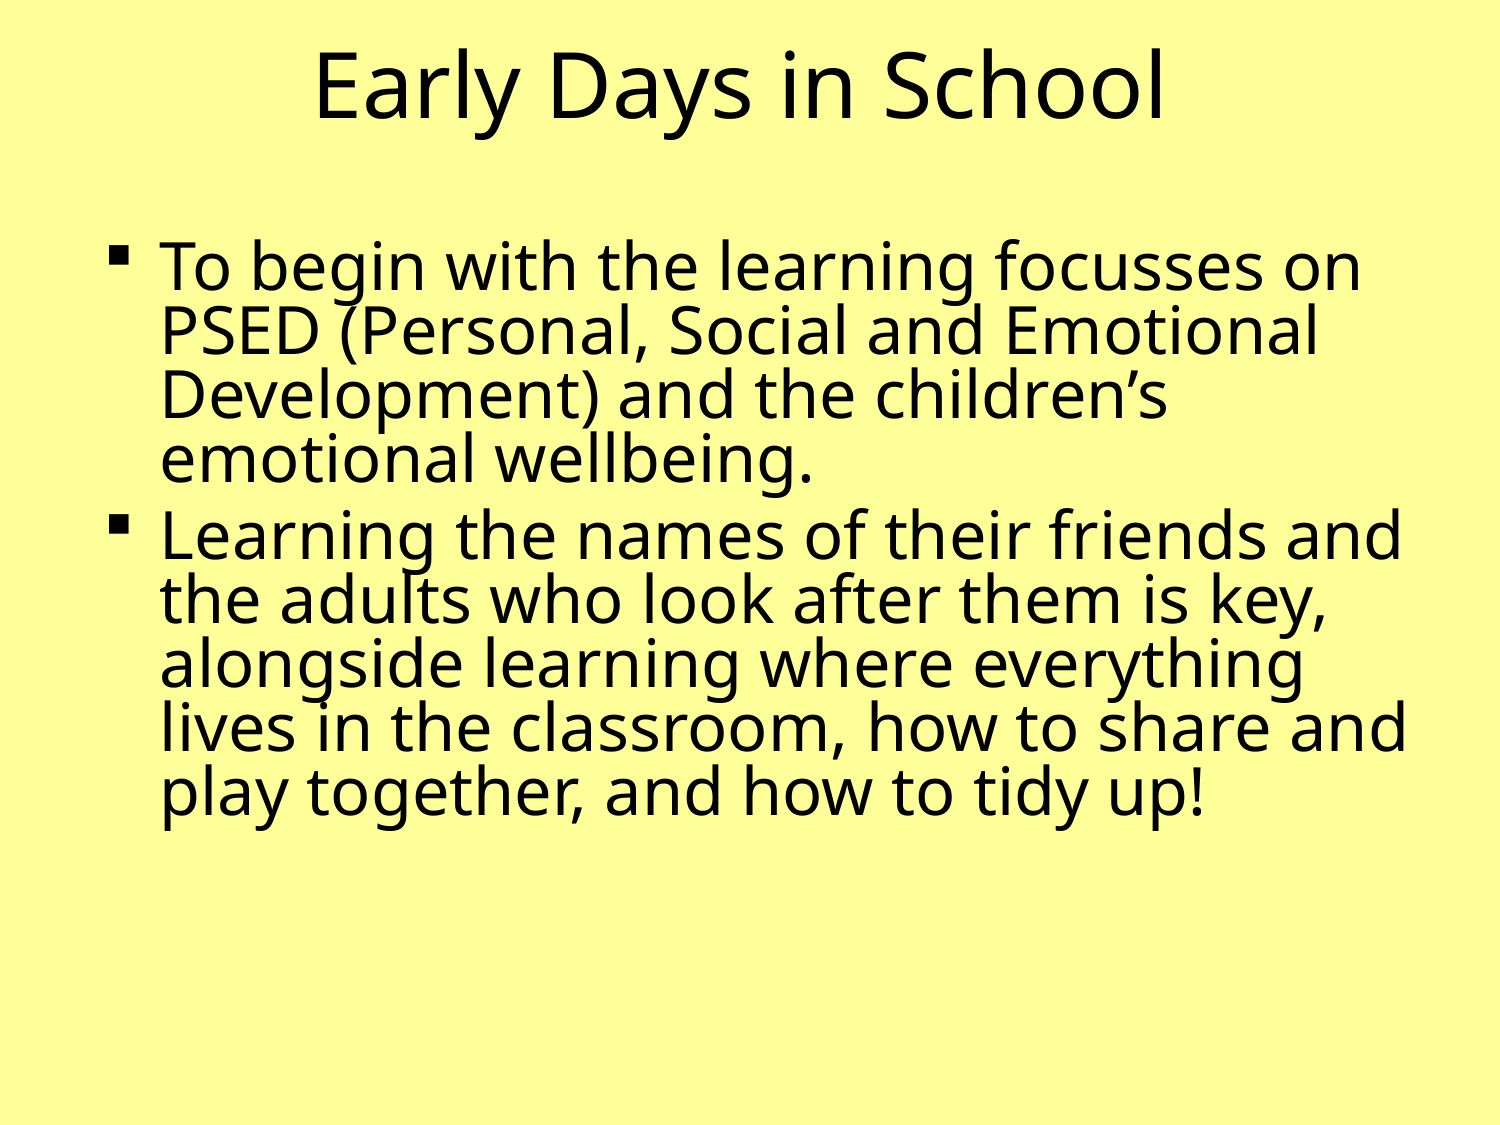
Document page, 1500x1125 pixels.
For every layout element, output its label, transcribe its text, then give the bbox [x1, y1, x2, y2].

title Early Days in School [64, 0, 1415, 176]
list To begin with the learning focusses on PSED (Personal, Social and Emotional Development) and the children’s emotional wellbeing. Learning the names of their friends and the adults who look after them is key, alongside learning where everything lives in the classroom, how to share and play together, and how to tidy up! [88, 231, 1439, 1059]
